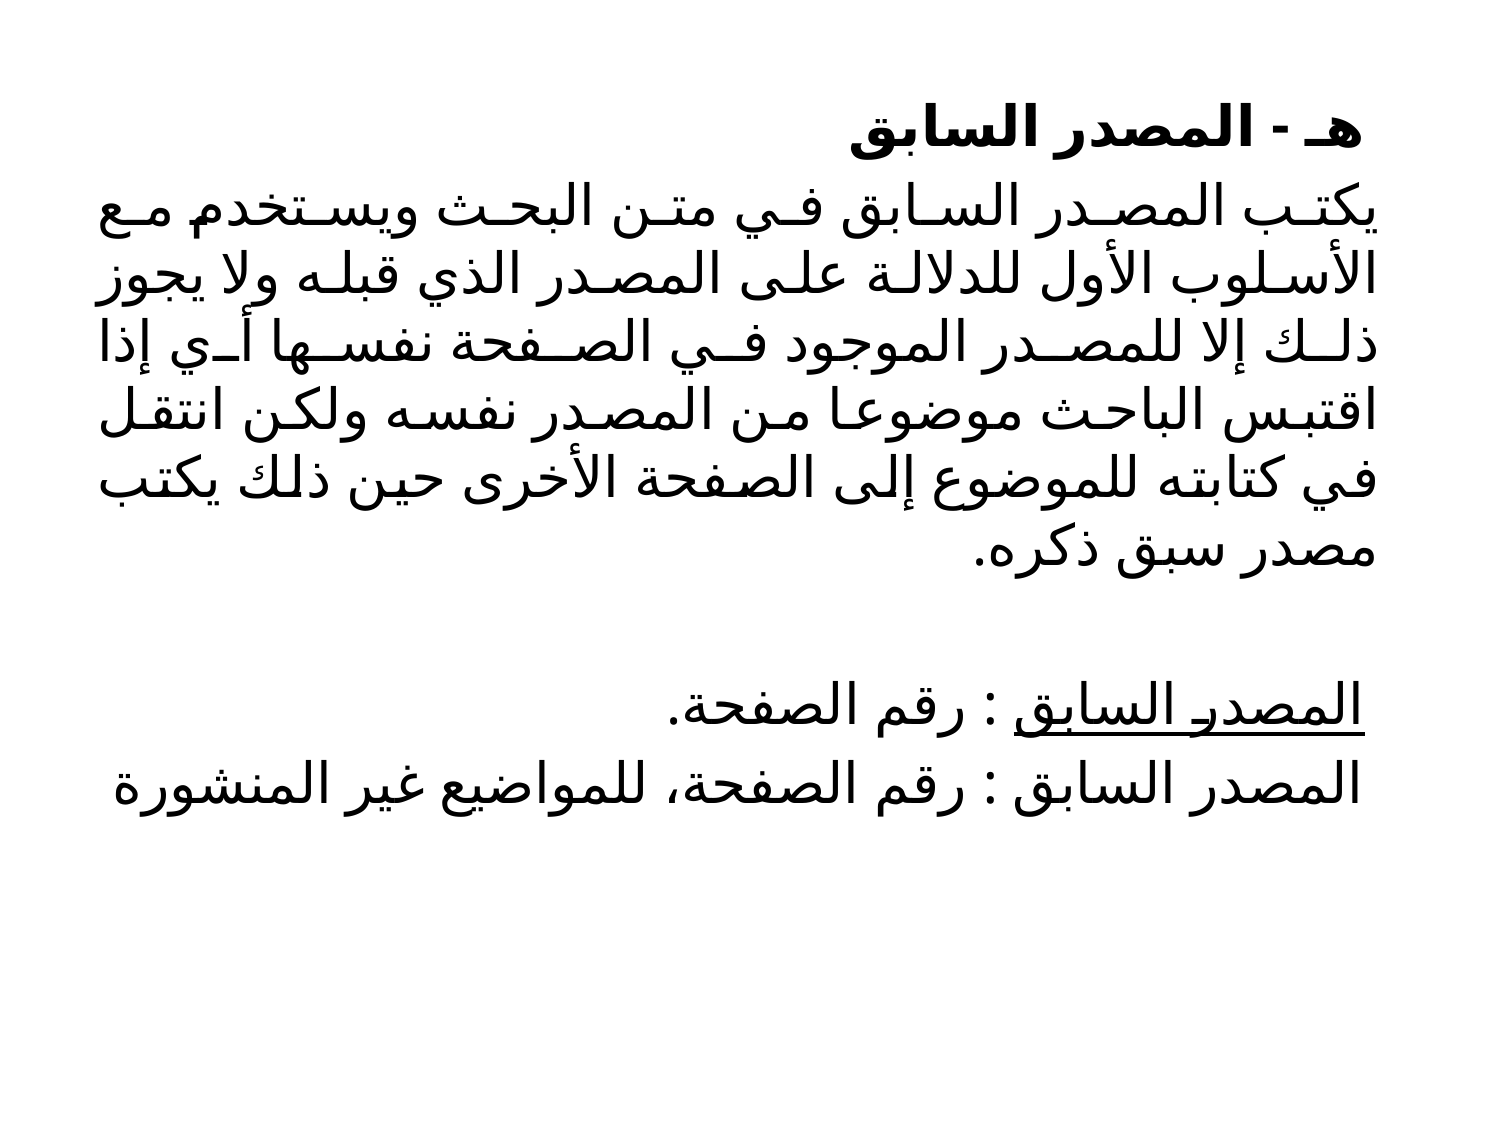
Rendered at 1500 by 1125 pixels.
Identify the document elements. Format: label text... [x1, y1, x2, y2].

subtitle هـ - المصدر السابق يكتب المصدر السابق في متن البحث ويستخدم مع الأسلوب الأول للدلالة على المصدر الذي قبله ولا يجوز ذلك إلا للمصدر الموجود في الصفحة نفسها أي إذا اقتبس الباحث موضوعا من المصدر نفسه ولكن انتقل في كتابته للموضوع إلى الصفحة الأخرى حين ذلك يكتب مصدر سبق ذكره. المصدر السابق : رقم الصفحة. المصدر السابق : رقم الصفحة، للمواضيع غير المنشورة [82, 82, 1395, 925]
